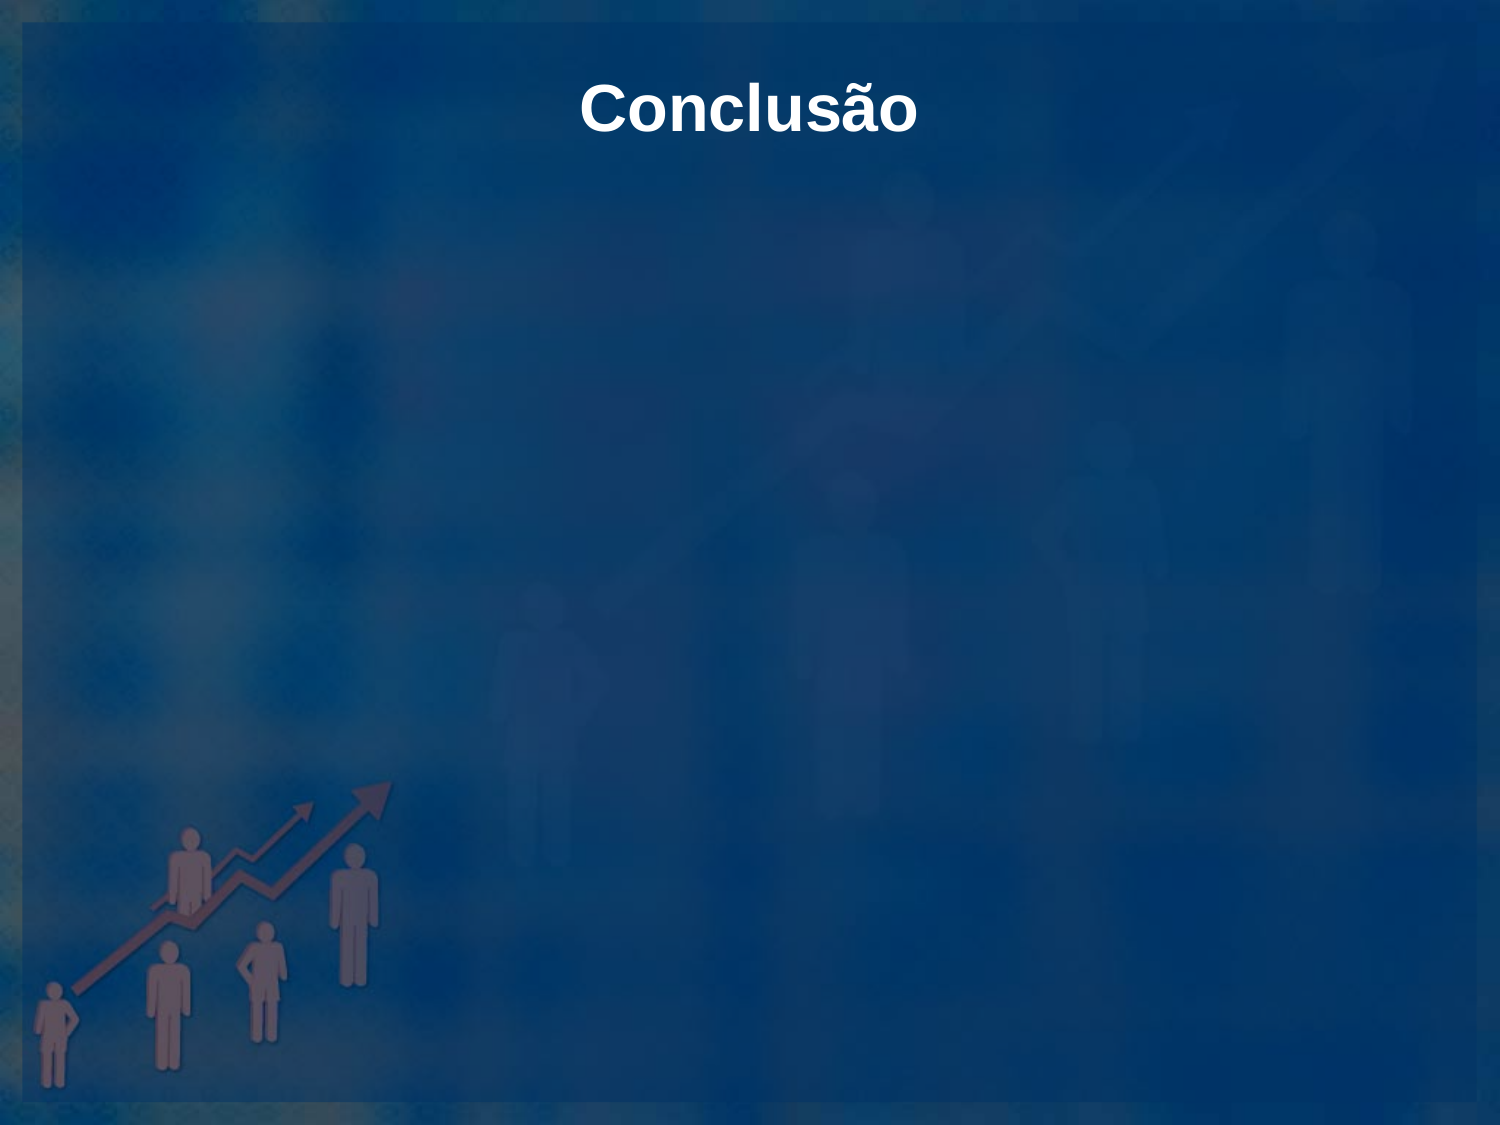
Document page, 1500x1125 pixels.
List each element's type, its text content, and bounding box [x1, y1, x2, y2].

title Conclusão [74, 44, 1425, 233]
picture [0, 0, 1500, 1125]
